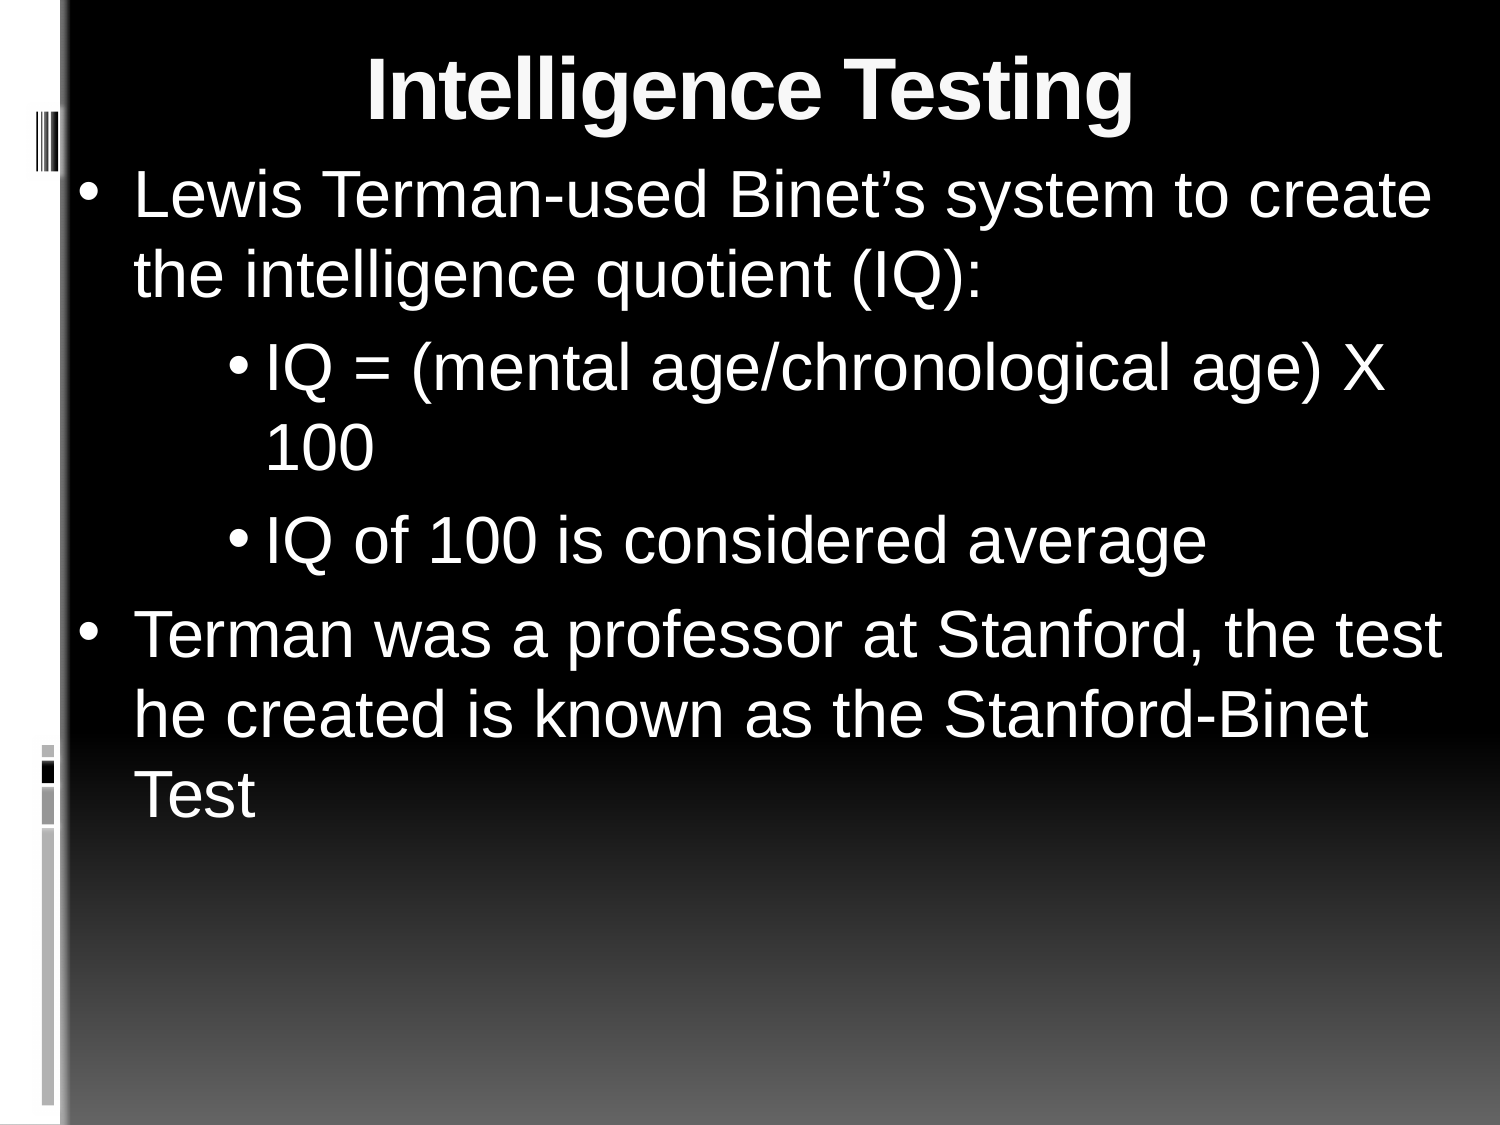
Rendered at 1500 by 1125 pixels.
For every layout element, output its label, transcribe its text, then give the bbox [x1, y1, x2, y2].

title Intelligence Testing [0, 24, 1500, 175]
text_box Lewis Terman-used Binet’s system to create the intelligence quotient (IQ): IQ = (mental age/chronological age) X 100 IQ of 100 is considered average Terman was a professor at Stanford, the test he created is known as the Stanford-Binet Test [62, 175, 1500, 793]
